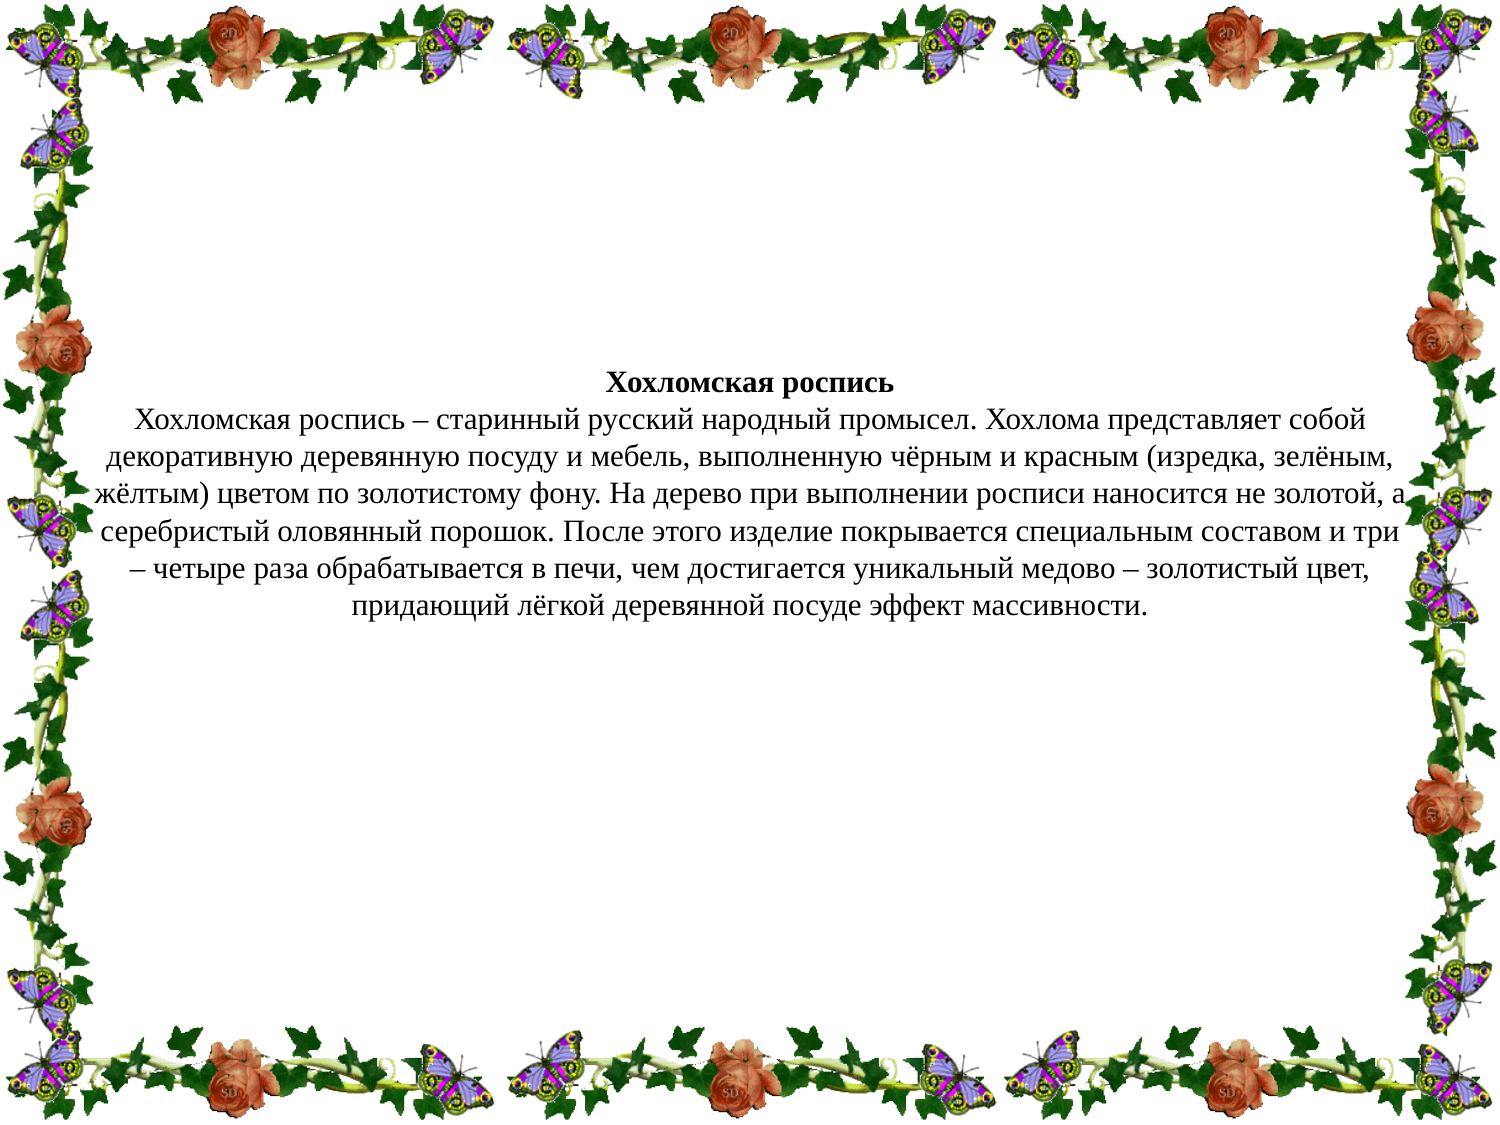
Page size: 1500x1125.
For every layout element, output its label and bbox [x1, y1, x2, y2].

text_box [0, 0, 1500, 1125]
